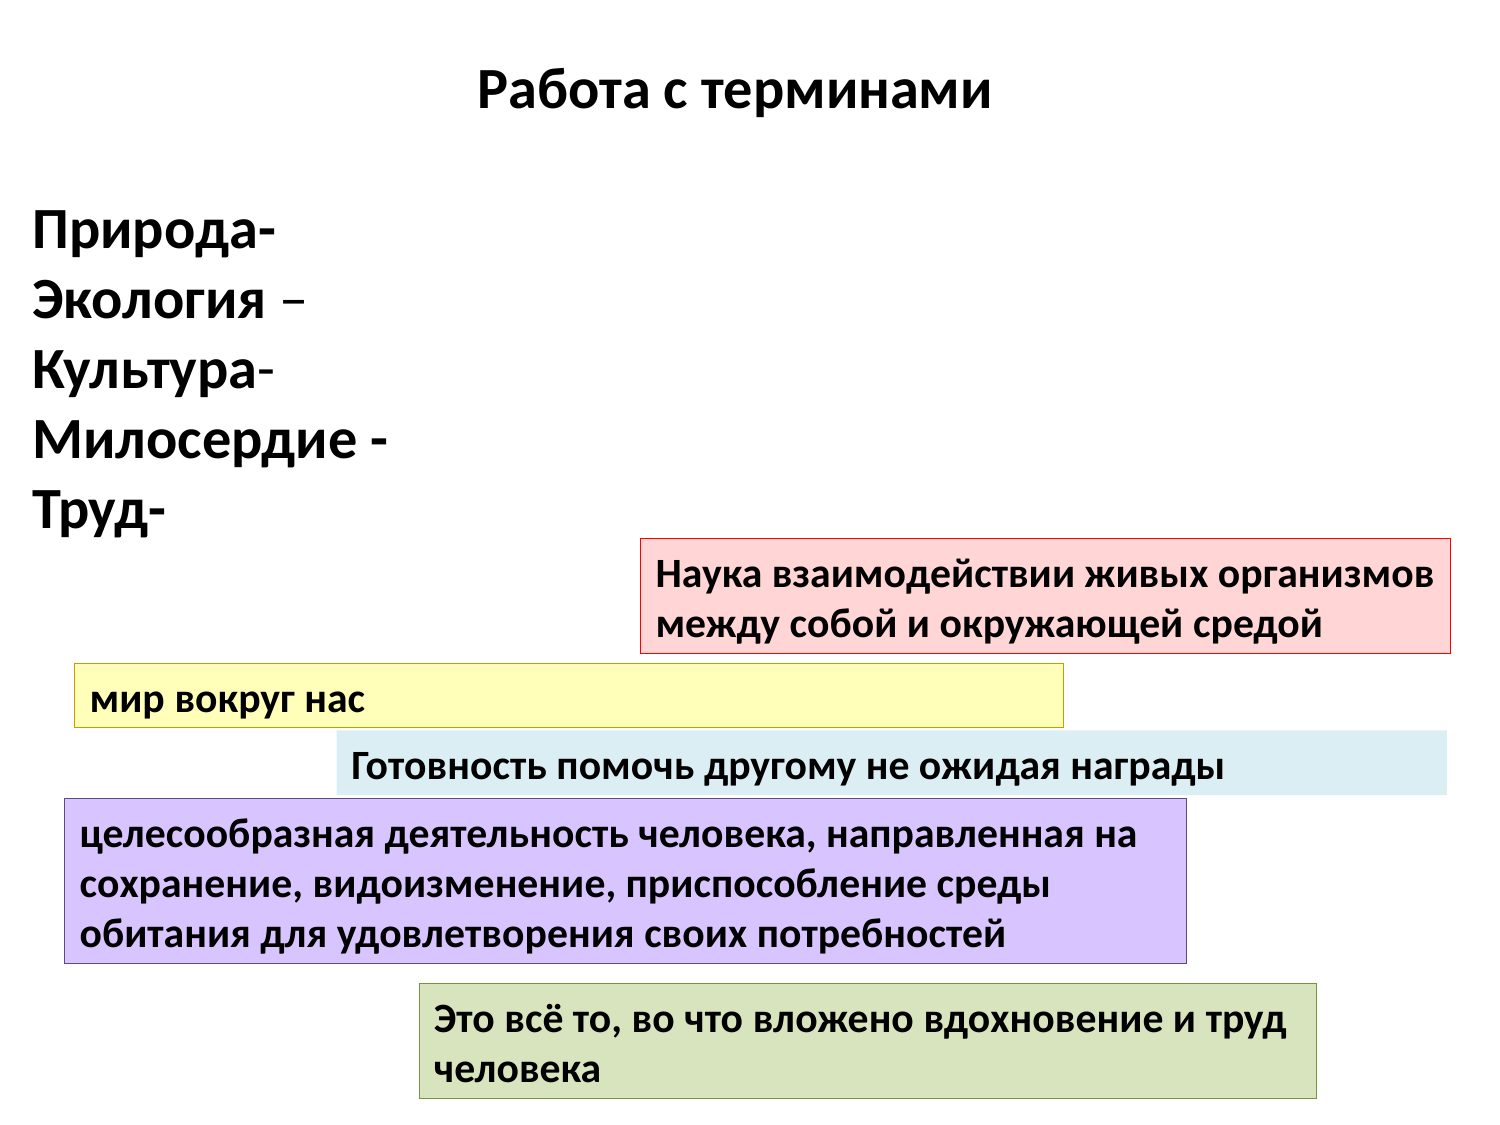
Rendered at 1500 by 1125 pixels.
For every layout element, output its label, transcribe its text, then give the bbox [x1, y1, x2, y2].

text_box Работа с терминами Природа- Экология – Культура- Милосердие - Труд- [17, 42, 1453, 618]
text_box Это всё то, во что вложено вдохновение и труд человека [419, 983, 1317, 1099]
text_box мир вокруг нас [74, 663, 1064, 728]
text_box целесообразная деятельность человека, направленная на сохранение, видоизменение, приспособление среды обитания для удовлетворения своих потребностей [64, 798, 1187, 964]
text_box Готовность помочь другому не ожидая награды [336, 730, 1447, 796]
text_box Наука взаимодействии живых организмов между собой и окружающей средой [640, 538, 1451, 654]
